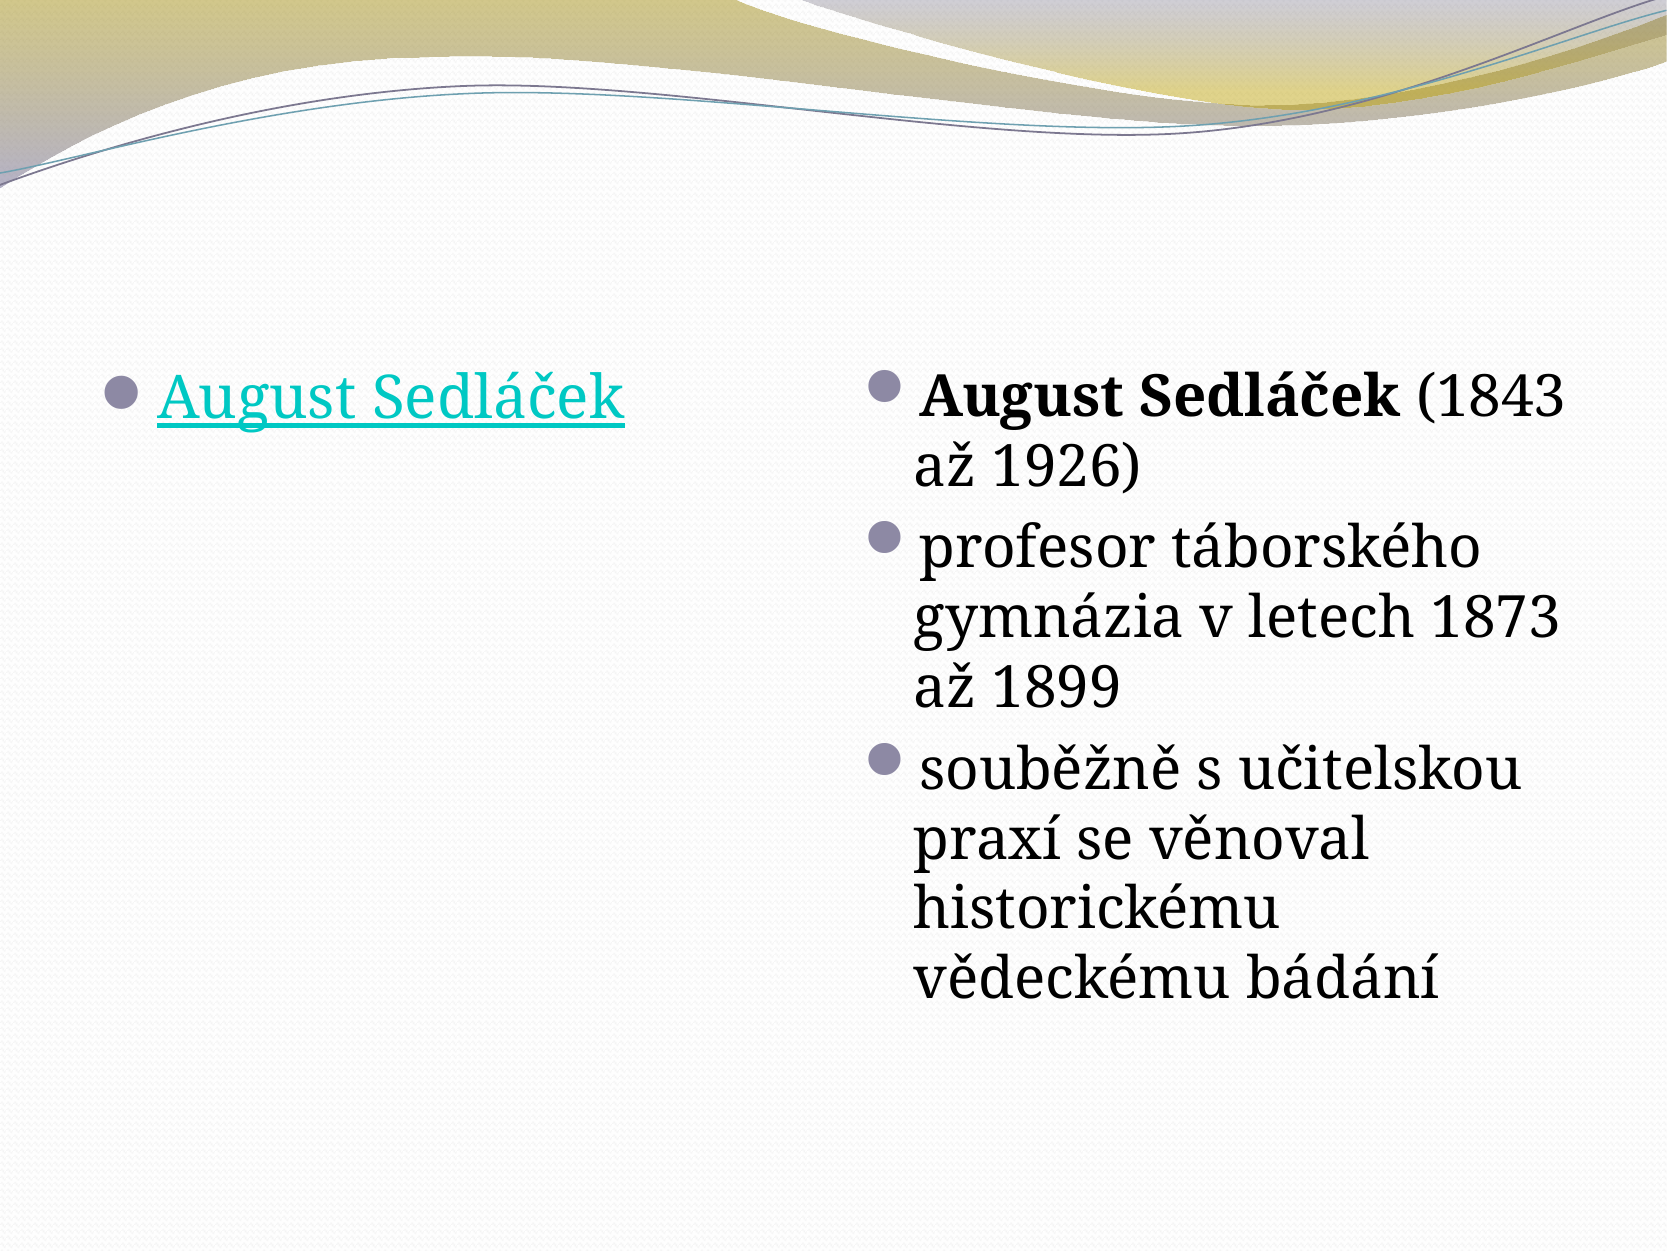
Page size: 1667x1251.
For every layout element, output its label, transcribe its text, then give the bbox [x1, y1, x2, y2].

list August Sedláček (1843 až 1926) profesor táborského gymnázia v letech 1873 až 1899 souběžně s učitelskou praxí se věnoval historickému vědeckému bádání [847, 349, 1584, 1159]
list August Sedláček [83, 349, 820, 1159]
title [83, 128, 1584, 337]
